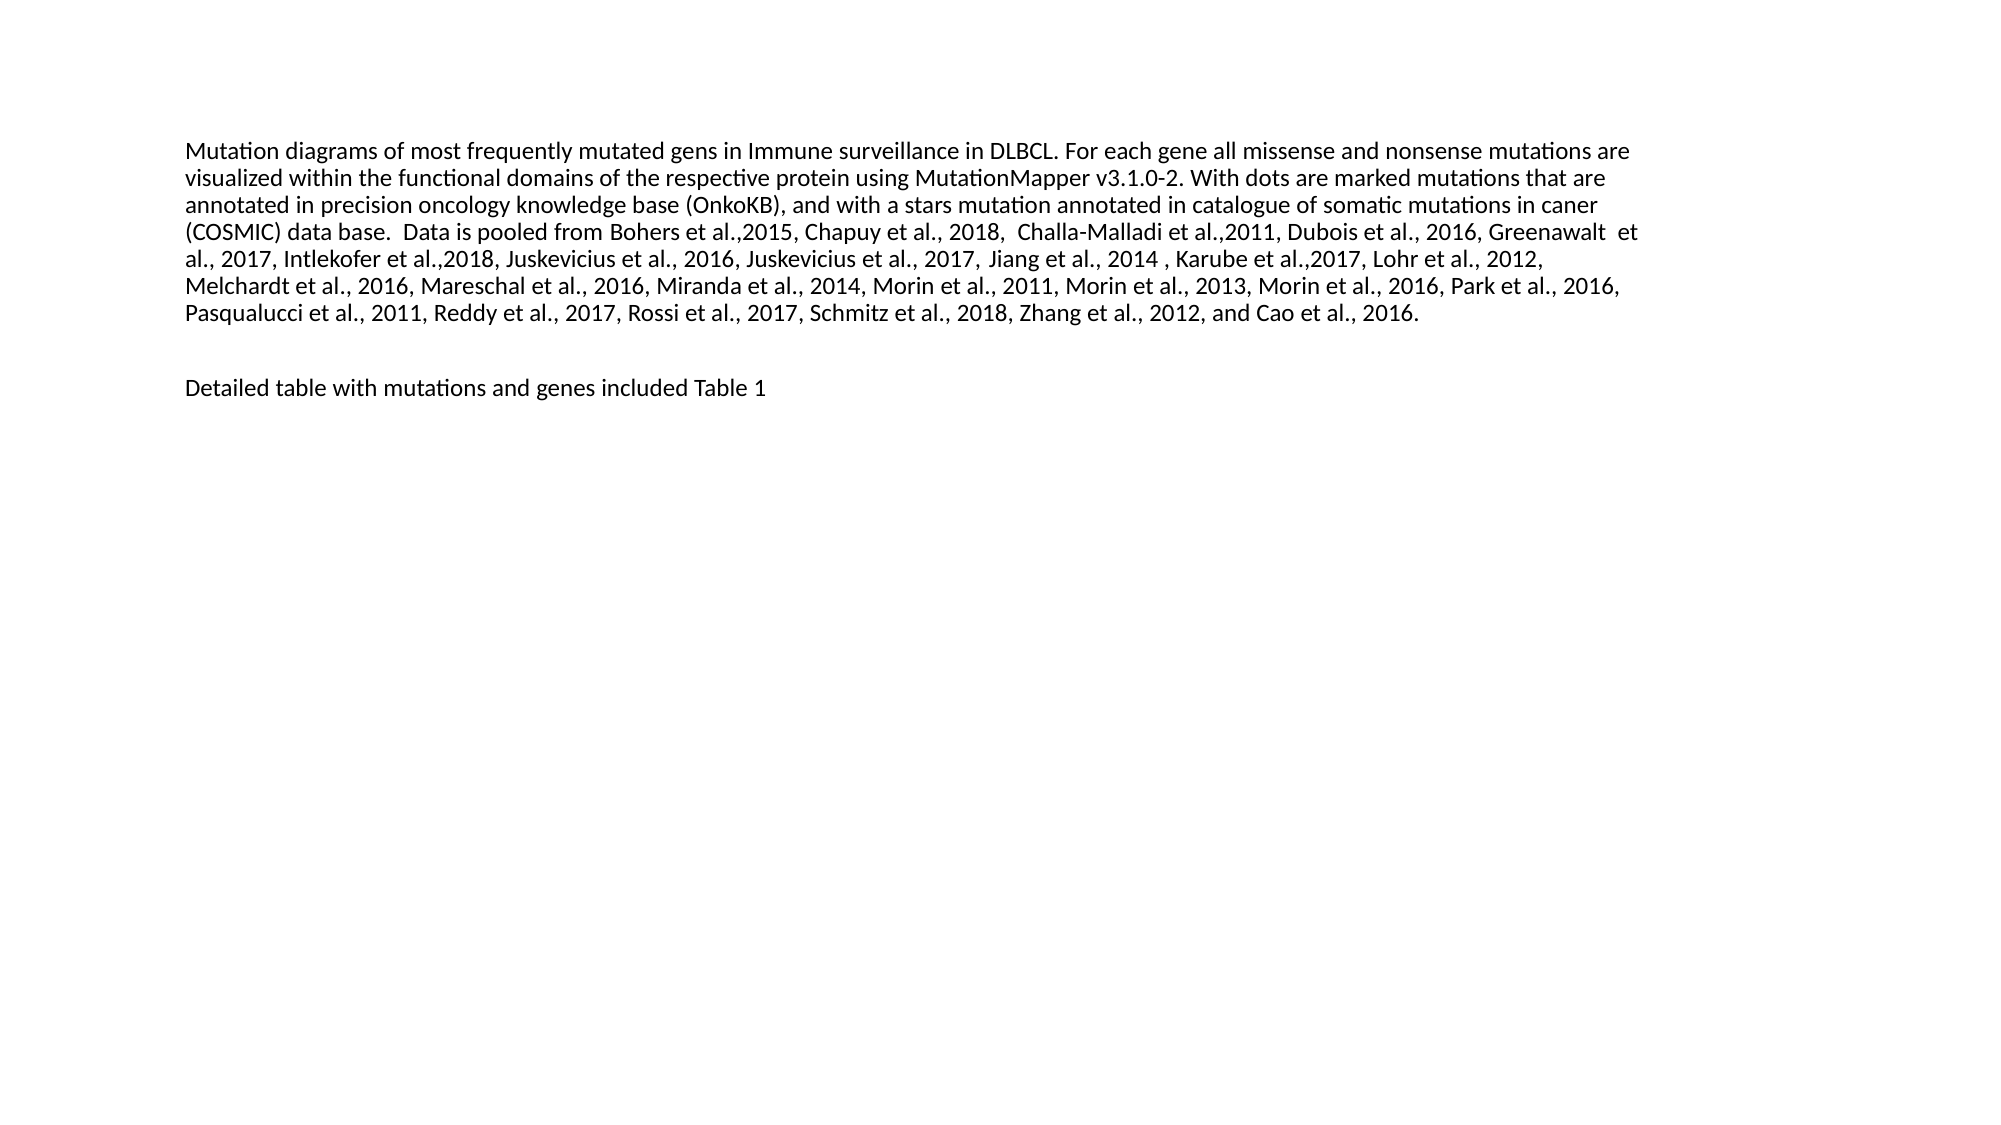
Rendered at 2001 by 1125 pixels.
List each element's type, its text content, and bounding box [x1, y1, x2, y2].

subtitle Mutation diagrams of most frequently mutated gens in Immune surveillance in DLBCL. For each gene all missense and nonsense mutations are visualized within the functional domains of the respective protein using MutationMapper v3.1.0-2. With dots are marked mutations that are annotated in precision oncology knowledge base (OnkoKB), and with a stars mutation annotated in catalogue of somatic mutations in caner (COSMIC) data base. Data is pooled from Bohers et al.,2015, Chapuy et al., 2018, Challa-Malladi et al.,2011, Dubois et al., 2016, Greenawalt et al., 2017, Intlekofer et al.,2018, Juskevicius et al., 2016, Juskevicius et al., 2017, Jiang et al., 2014 , Karube et al.,2017, Lohr et al., 2012, Melchardt et al., 2016, Mareschal et al., 2016, Miranda et al., 2014, Morin et al., 2011, Morin et al., 2013, Morin et al., 2016, Park et al., 2016, Pasqualucci et al., 2011, Reddy et al., 2017, Rossi et al., 2017, Schmitz et al., 2018, Zhang et al., 2012, and Cao et al., 2016. Detailed table with mutations and genes included Table 1 [170, 130, 1670, 499]
